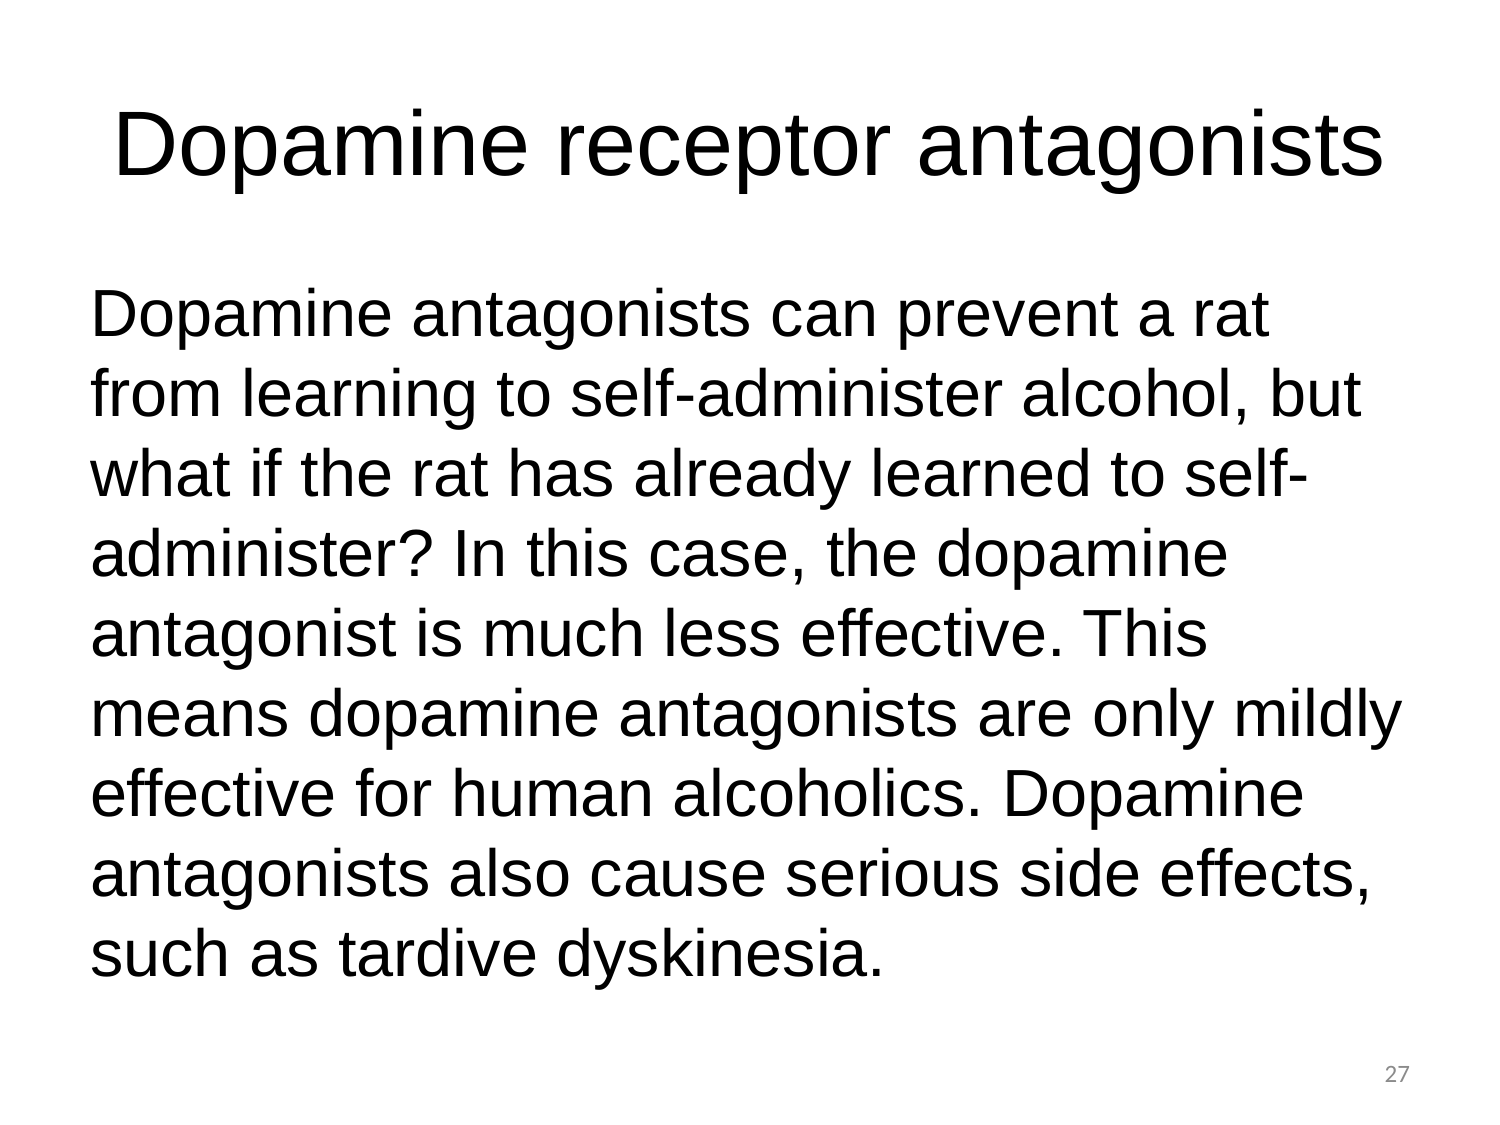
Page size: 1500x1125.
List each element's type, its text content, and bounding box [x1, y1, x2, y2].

slide_number 27 [1074, 1042, 1425, 1103]
list Dopamine antagonists can prevent a rat from learning to self-administer alcohol, but what if the rat has already learned to self-administer? In this case, the dopamine antagonist is much less effective. This means dopamine antagonists are only mildly effective for human alcoholics. Dopamine antagonists also cause serious side effects, such as tardive dyskinesia. [75, 262, 1425, 1005]
title Dopamine receptor antagonists [75, 45, 1425, 233]
